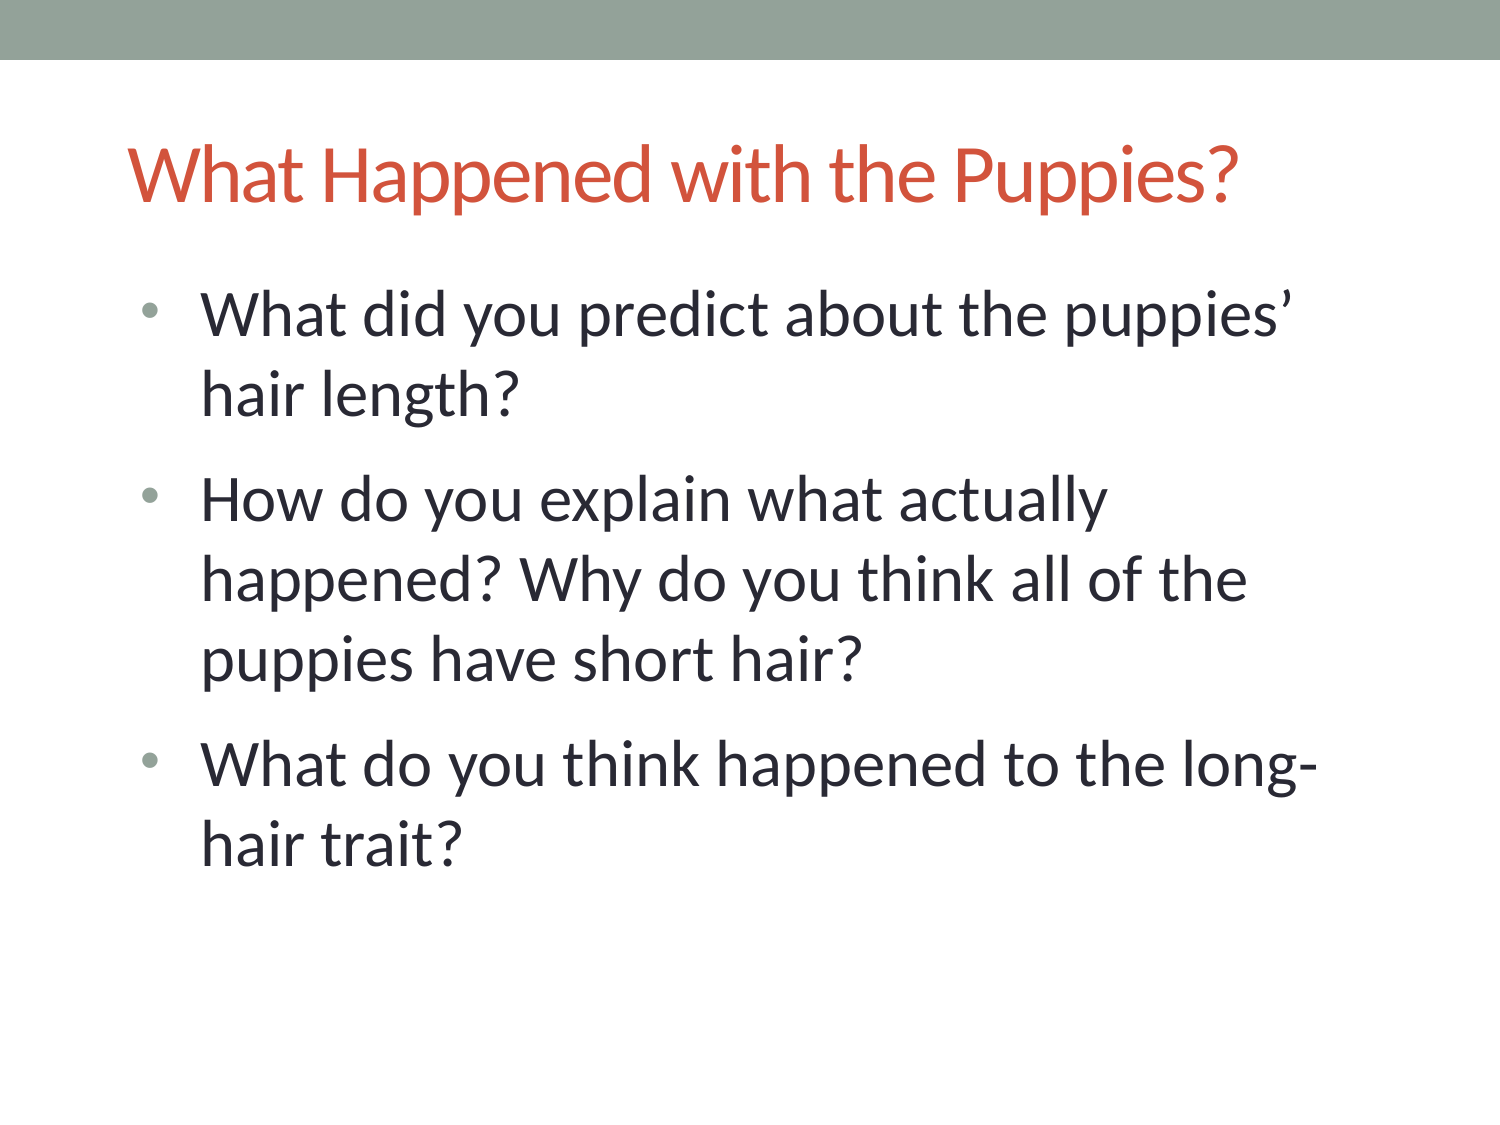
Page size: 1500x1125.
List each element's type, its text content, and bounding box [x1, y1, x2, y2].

list What did you predict about the puppies’ hair length? How do you explain what actually happened? Why do you think all of the puppies have short hair? What do you think happened to the long-hair trait? [125, 262, 1425, 1063]
title What Happened with the Puppies? [112, 87, 1438, 250]
